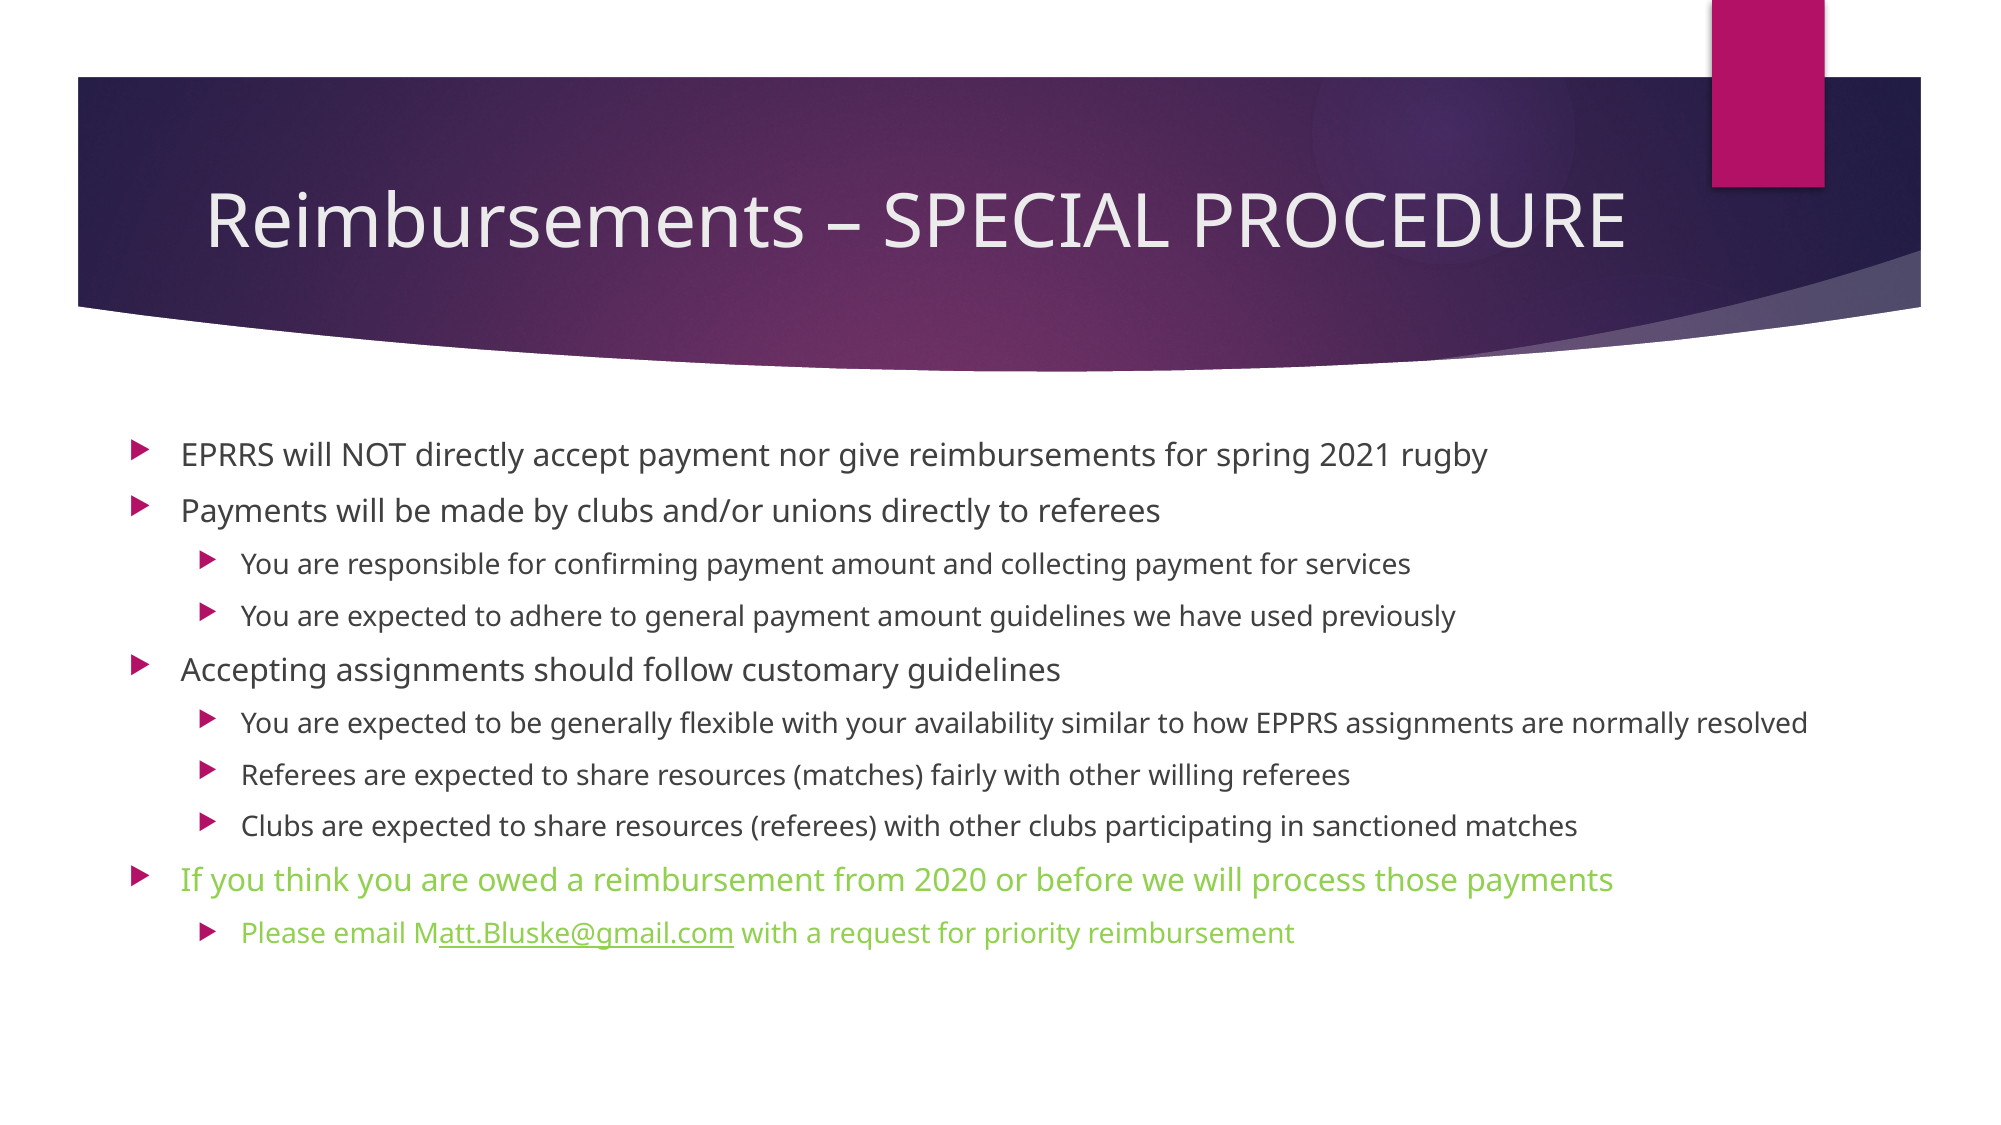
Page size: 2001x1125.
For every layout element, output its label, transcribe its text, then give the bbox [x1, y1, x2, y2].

title Reimbursements – SPECIAL PROCEDURE [189, 159, 1679, 276]
list EPRRS will NOT directly accept payment nor give reimbursements for spring 2021 rugby Payments will be made by clubs and/or unions directly to referees You are responsible for confirming payment amount and collecting payment for services You are expected to adhere to general payment amount guidelines we have used previously Accepting assignments should follow customary guidelines You are expected to be generally flexible with your availability similar to how EPPRS assignments are normally resolved Referees are expected to share resources (matches) fairly with other willing referees Clubs are expected to share resources (referees) with other clubs participating in sanctioned matches If you think you are owed a reimbursement from 2020 or before we will process those payments Please email Matt.Bluske@gmail.com with a request for priority reimbursement [113, 427, 1867, 988]
